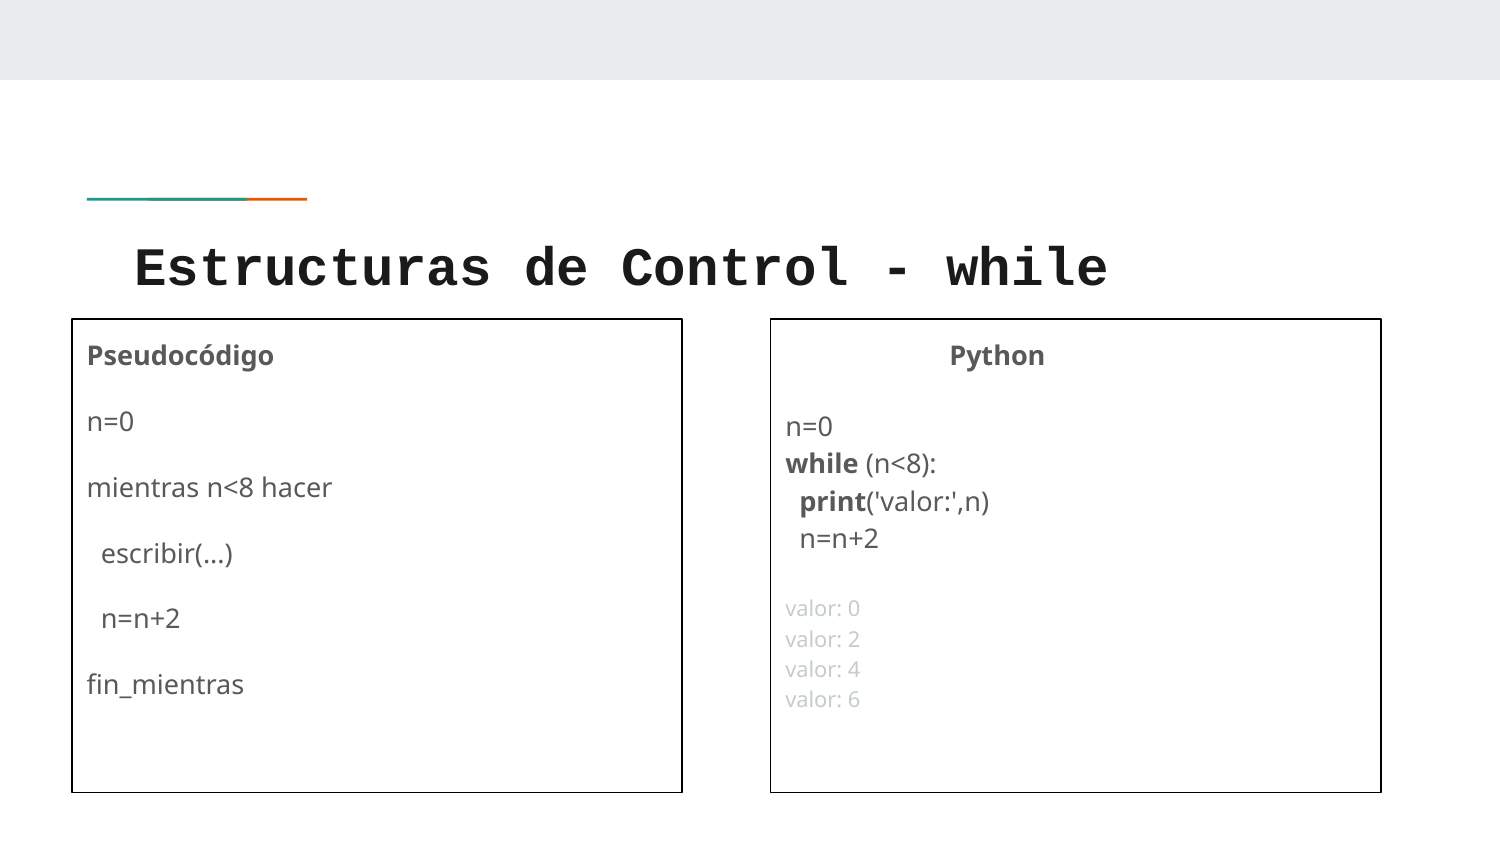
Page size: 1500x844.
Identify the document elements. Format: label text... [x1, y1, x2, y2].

title Estructuras de Control - while [119, 216, 1381, 305]
list Pseudocódigo n=0 mientras n<8 hacer escribir(...) n=n+2 fin_mientras [71, 318, 683, 793]
list Python n=0 while (n<8): print('valor:',n) n=n+2 valor: 0 valor: 2 valor: 4 valor: 6 [770, 318, 1381, 793]
